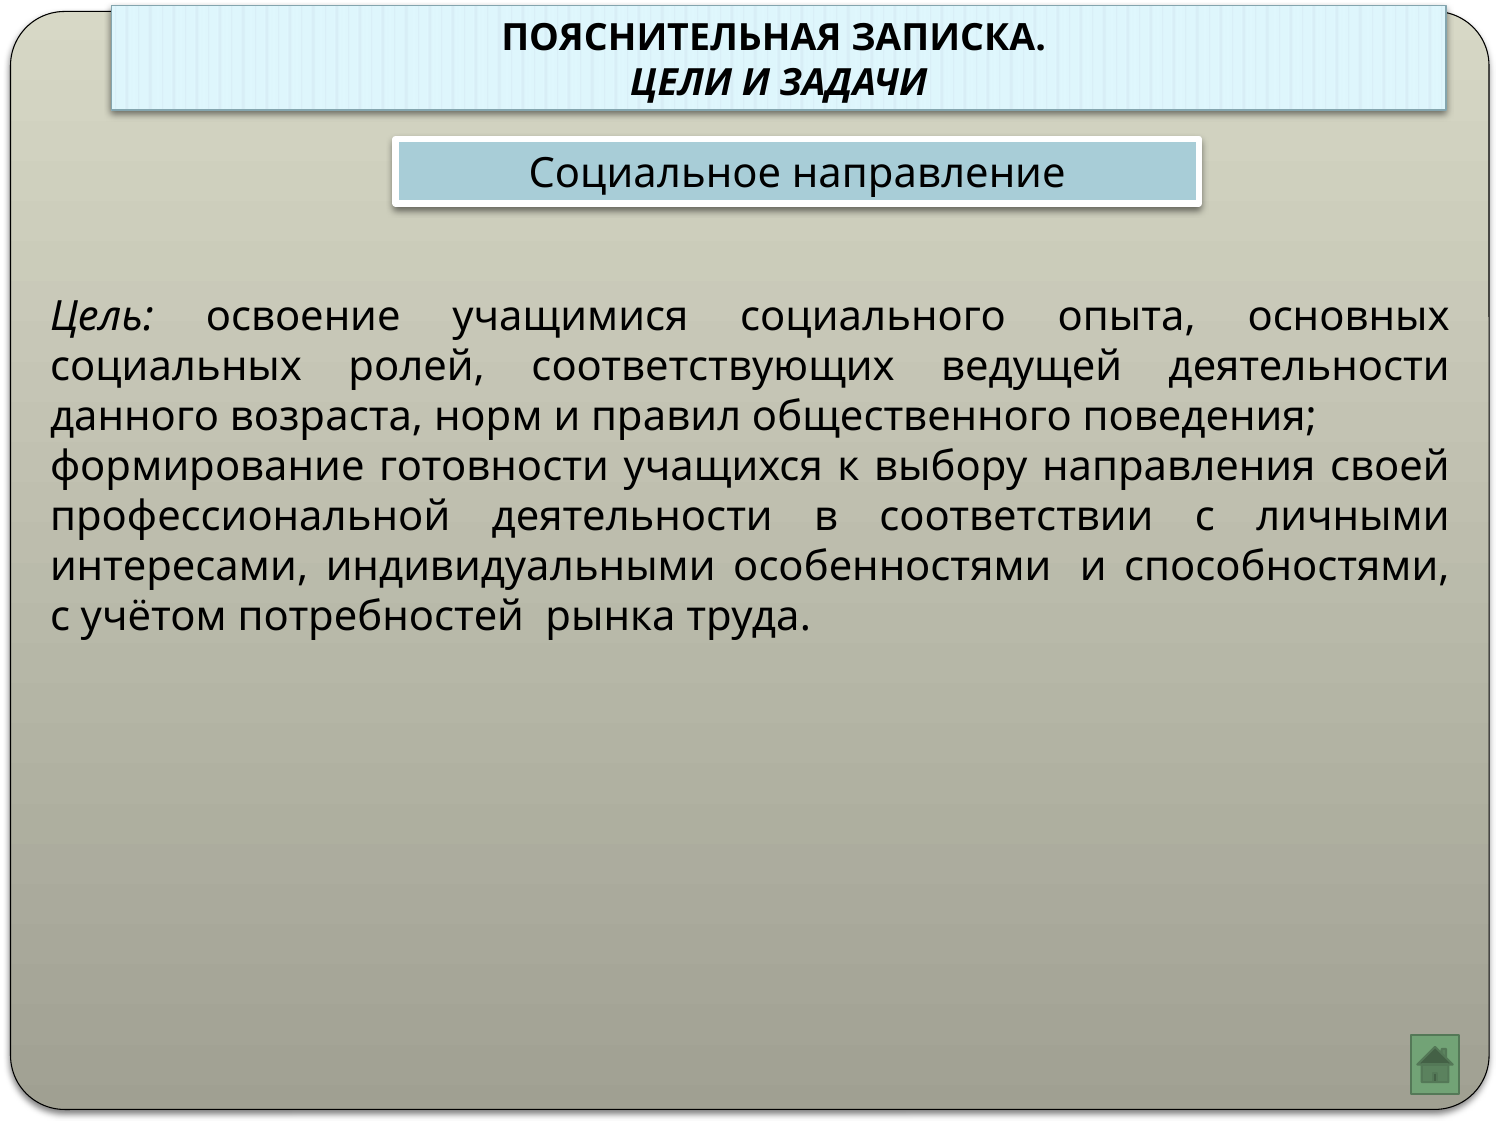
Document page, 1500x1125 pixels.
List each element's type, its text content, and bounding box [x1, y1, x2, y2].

text_box ПОЯСНИТЕЛЬНАЯ ЗАПИСКА. ЦЕЛИ И ЗАДАЧИ [111, 5, 1447, 111]
text_box Цель: освоение учащимися социального опыта, основных социальных ролей, соответствующих ведущей деятельности данного возраста, норм и правил общественного поведения; формирование готовности учащихся к выбору направления своей профессиональной деятельности в соответствии с личными интересами, индивидуальными особенностями и способностями, с учётом потребностей рынка труда. [35, 281, 1465, 747]
text_box Социальное направление [392, 136, 1202, 207]
text_box [1410, 1034, 1460, 1095]
